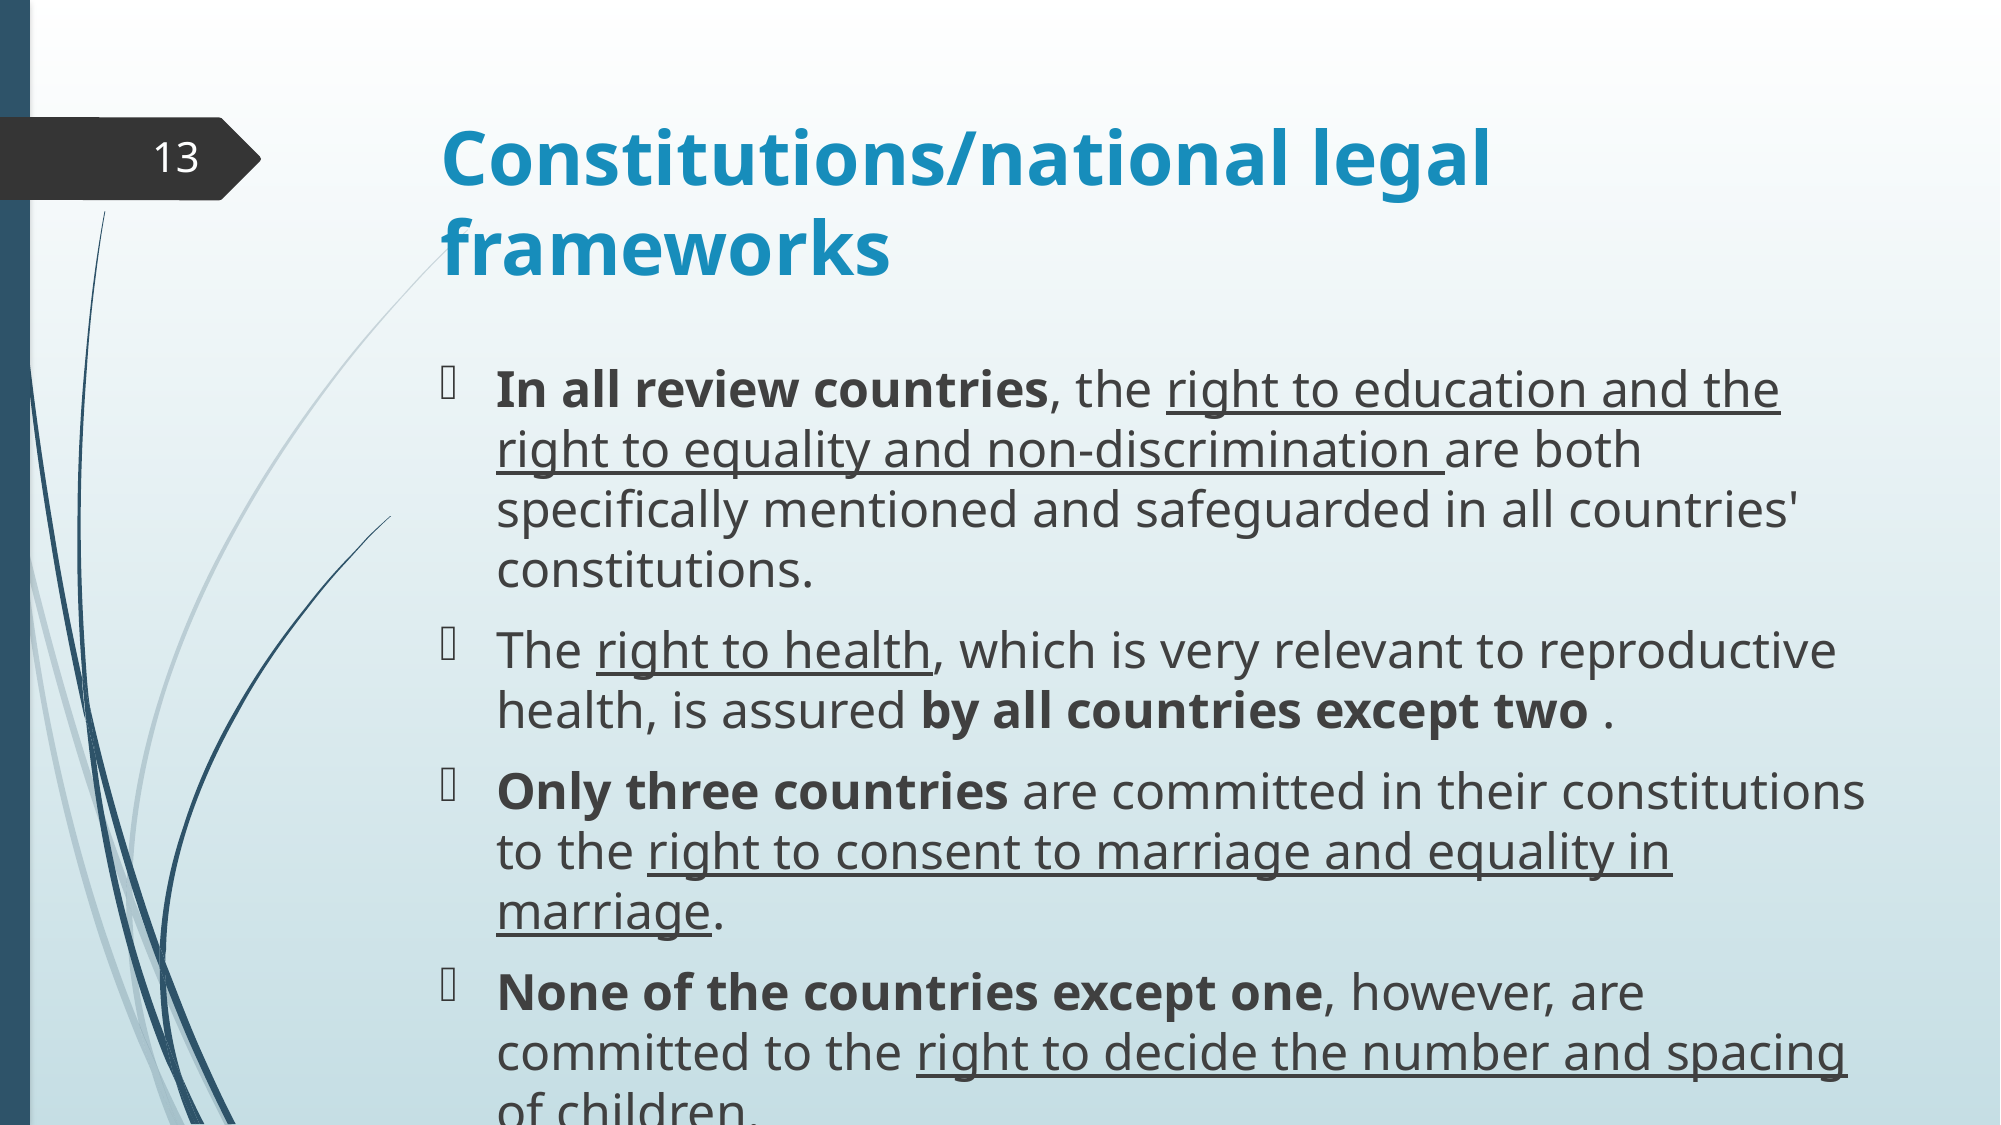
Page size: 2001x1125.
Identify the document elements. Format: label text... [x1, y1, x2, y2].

list In all review countries, the right to education and the right to equality and non-discrimination are both specifically mentioned and safeguarded in all countries' constitutions. The right to health, which is very relevant to reproductive health, is assured by all countries except two . Only three countries are committed in their constitutions to the right to consent to marriage and equality in marriage. None of the countries except one, however, are committed to the right to decide the number and spacing of children. [424, 350, 1888, 970]
slide_number 13 [87, 129, 216, 190]
title Constitutions/national legal frameworks [425, 102, 1888, 313]
